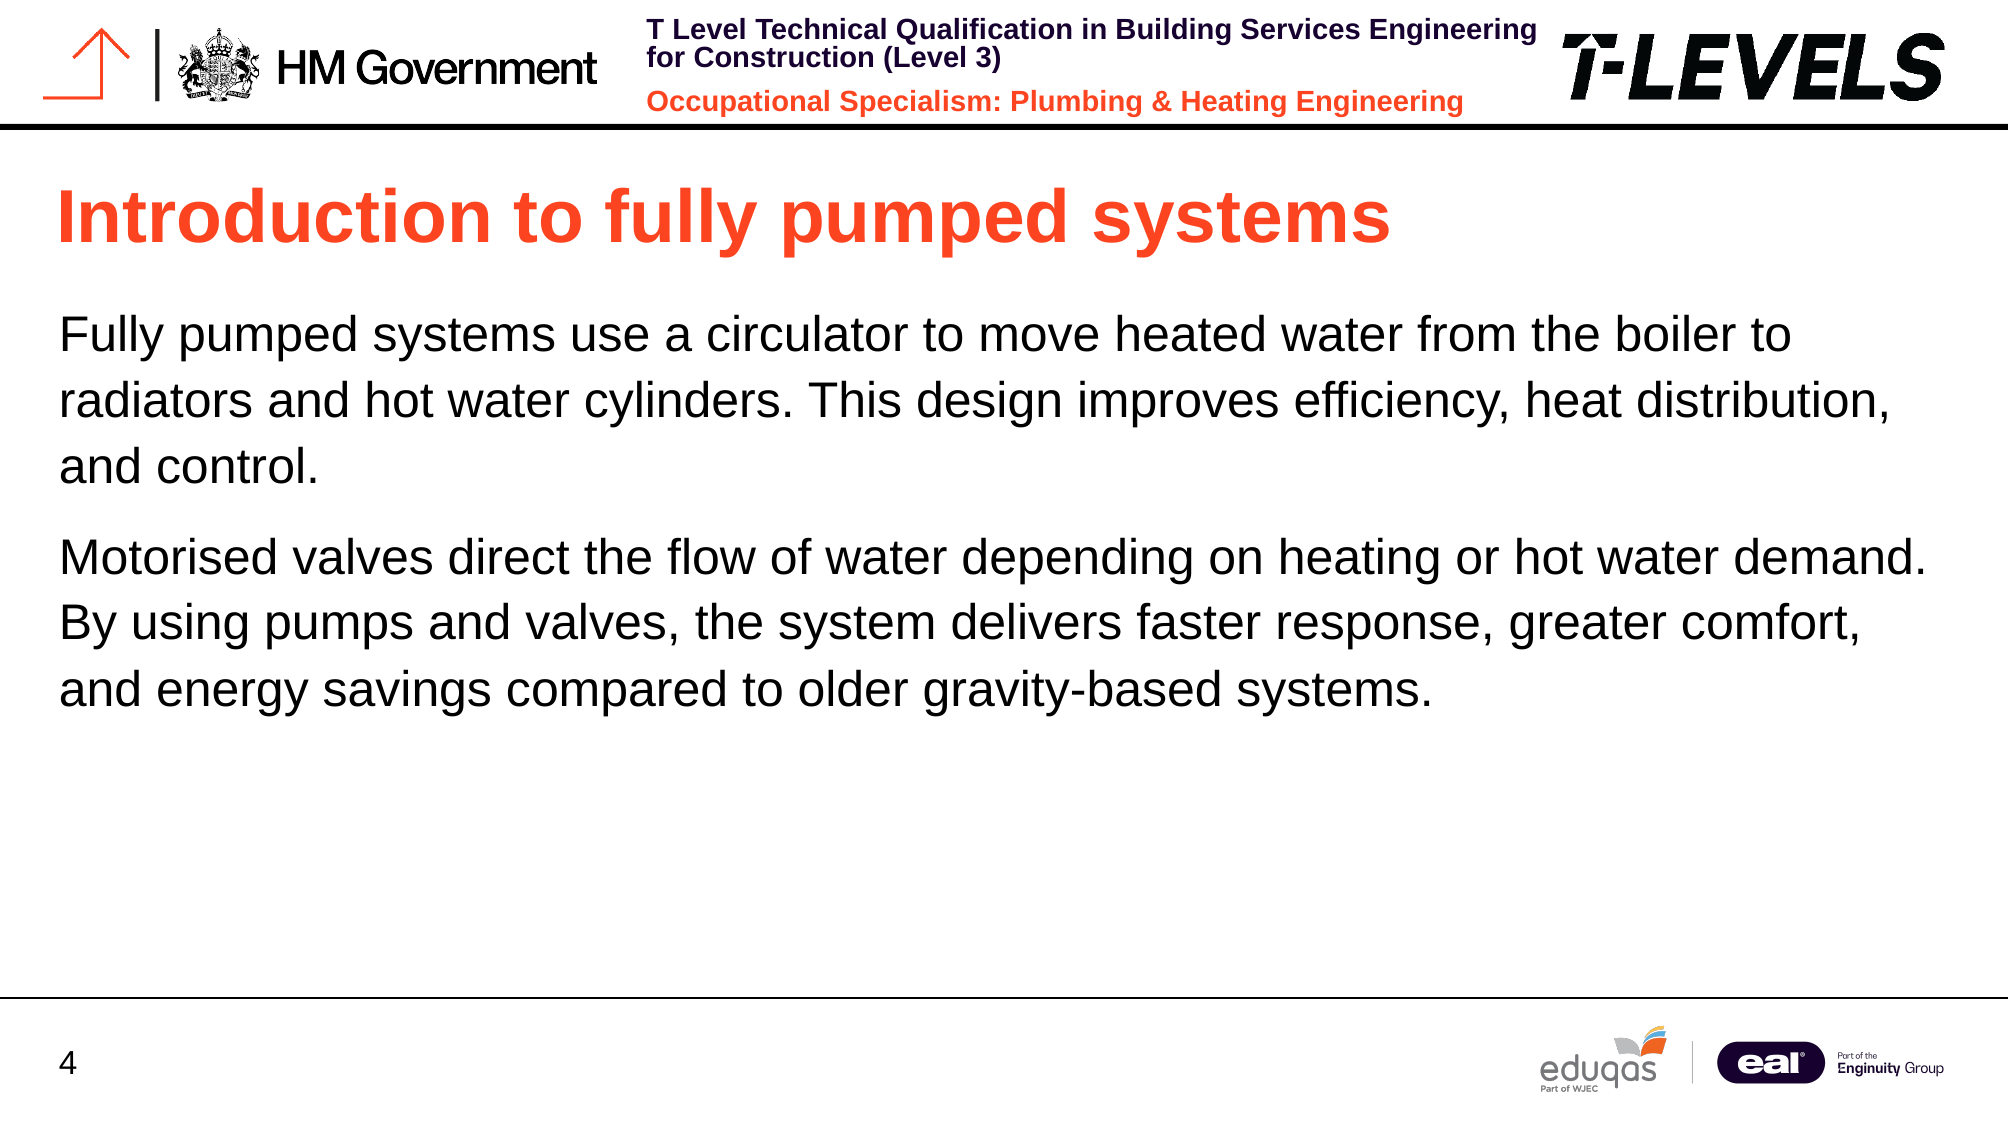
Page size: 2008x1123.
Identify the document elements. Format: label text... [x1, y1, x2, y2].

picture [1543, 25, 1964, 108]
title Introduction to fully pumped systems [41, 111, 1949, 314]
list Fully pumped systems use a circulator to move heated water from the boiler to radiators and hot water cylinders. This design improves efficiency, heat distribution, and control. Motorised valves direct the flow of water depending on heating or hot water demand. By using pumps and valves, the system delivers faster response, greater comfort, and energy savings compared to older gravity-based systems. [59, 295, 1949, 975]
picture [1535, 1021, 1949, 1097]
picture [38, 27, 136, 100]
picture [155, 28, 597, 102]
